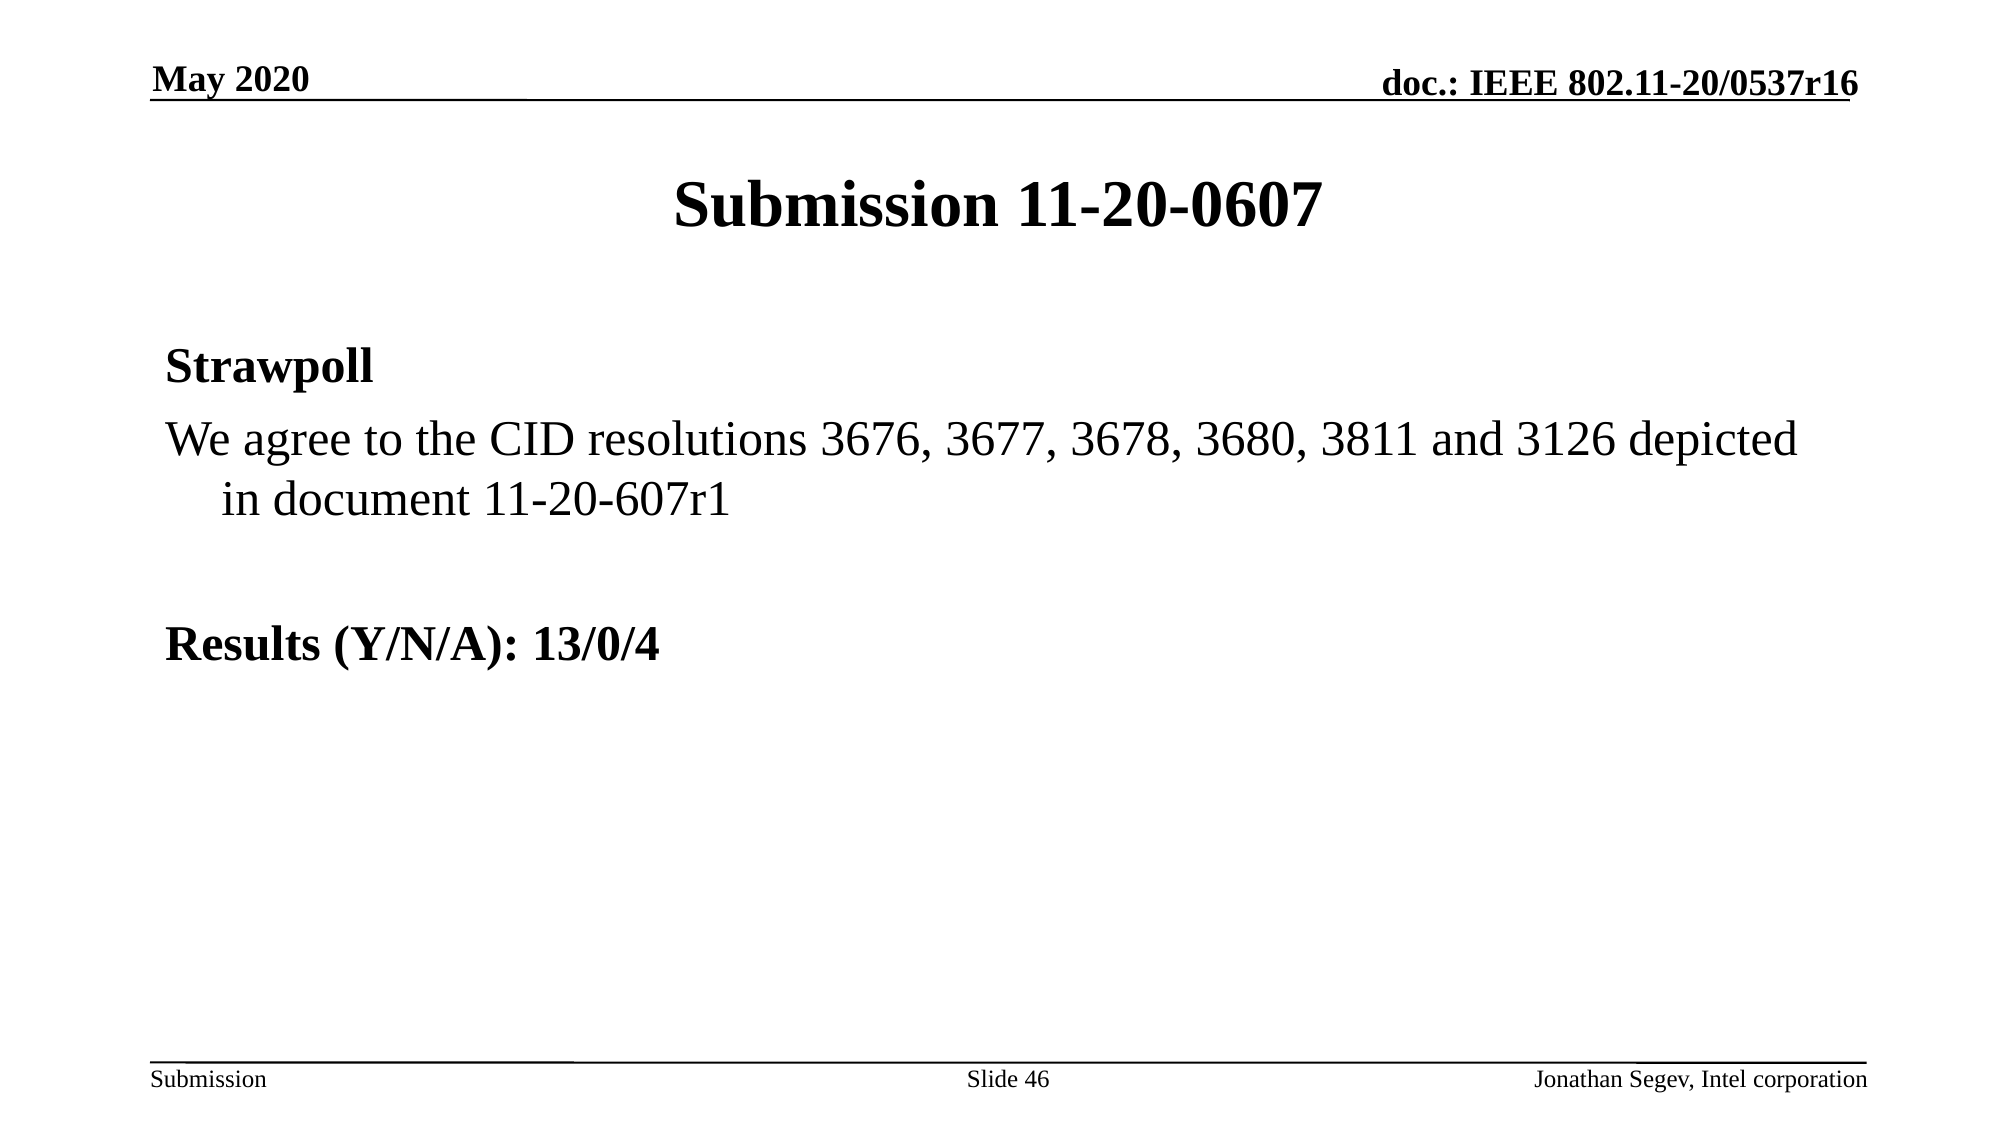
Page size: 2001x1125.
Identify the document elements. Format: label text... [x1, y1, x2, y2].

list Strawpoll We agree to the CID resolutions 3676, 3677, 3678, 3680, 3811 and 3126 depicted in document 11-20-607r1 Results (Y/N/A): 13/0/4 [149, 324, 1850, 1000]
title Submission 11-20-0607 [149, 112, 1850, 288]
footer Jonathan Segev, Intel corporation [1171, 1061, 1869, 1093]
slide_number Slide 46 [950, 1061, 1067, 1123]
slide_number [152, 54, 563, 100]
